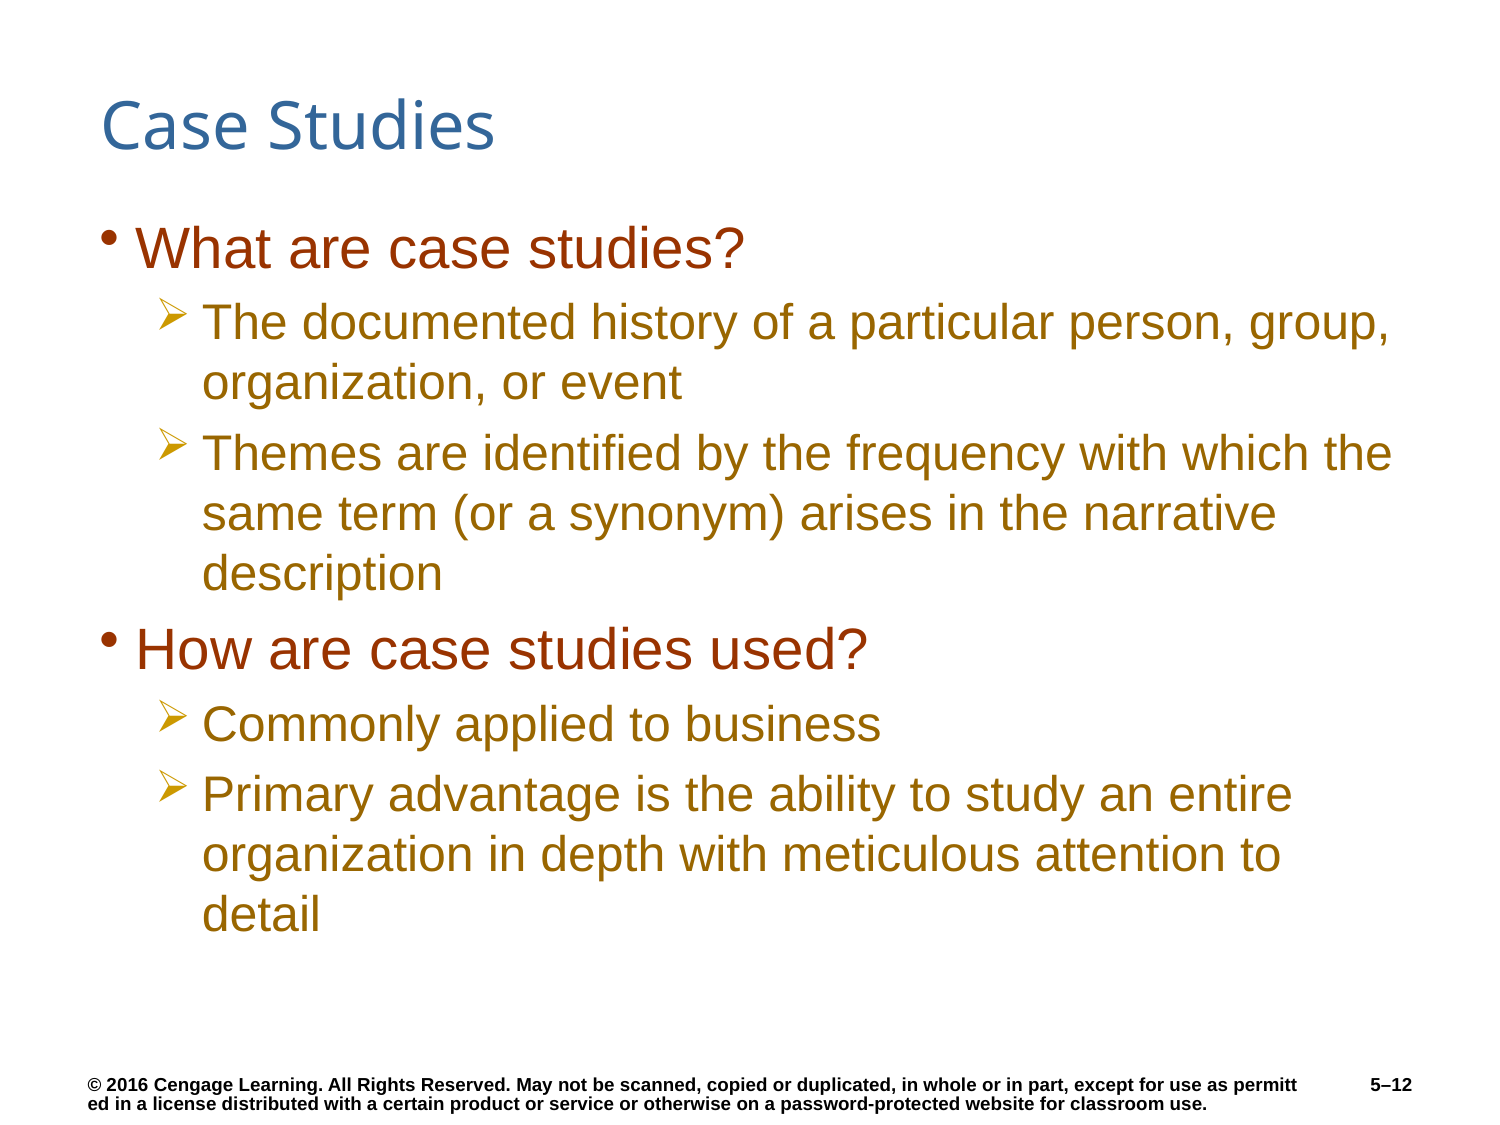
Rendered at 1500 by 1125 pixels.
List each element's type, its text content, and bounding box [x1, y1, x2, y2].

slide_number 5–12 [1050, 1042, 1413, 1103]
list What are case studies? The documented history of a particular person, group, organization, or event Themes are identified by the frequency with which the same term (or a synonym) arises in the narrative description How are case studies used? Commonly applied to business Primary advantage is the ability to study an entire organization in depth with meticulous attention to detail [84, 202, 1414, 1013]
title Case Studies [85, 75, 1411, 171]
footer © 2016 Cengage Learning. All Rights Reserved. May not be scanned, copied or duplicated, in whole or in part, except for use as permitted in a license distributed with a certain product or service or otherwise on a password-protected website for classroom use. [87, 1057, 1050, 1103]
